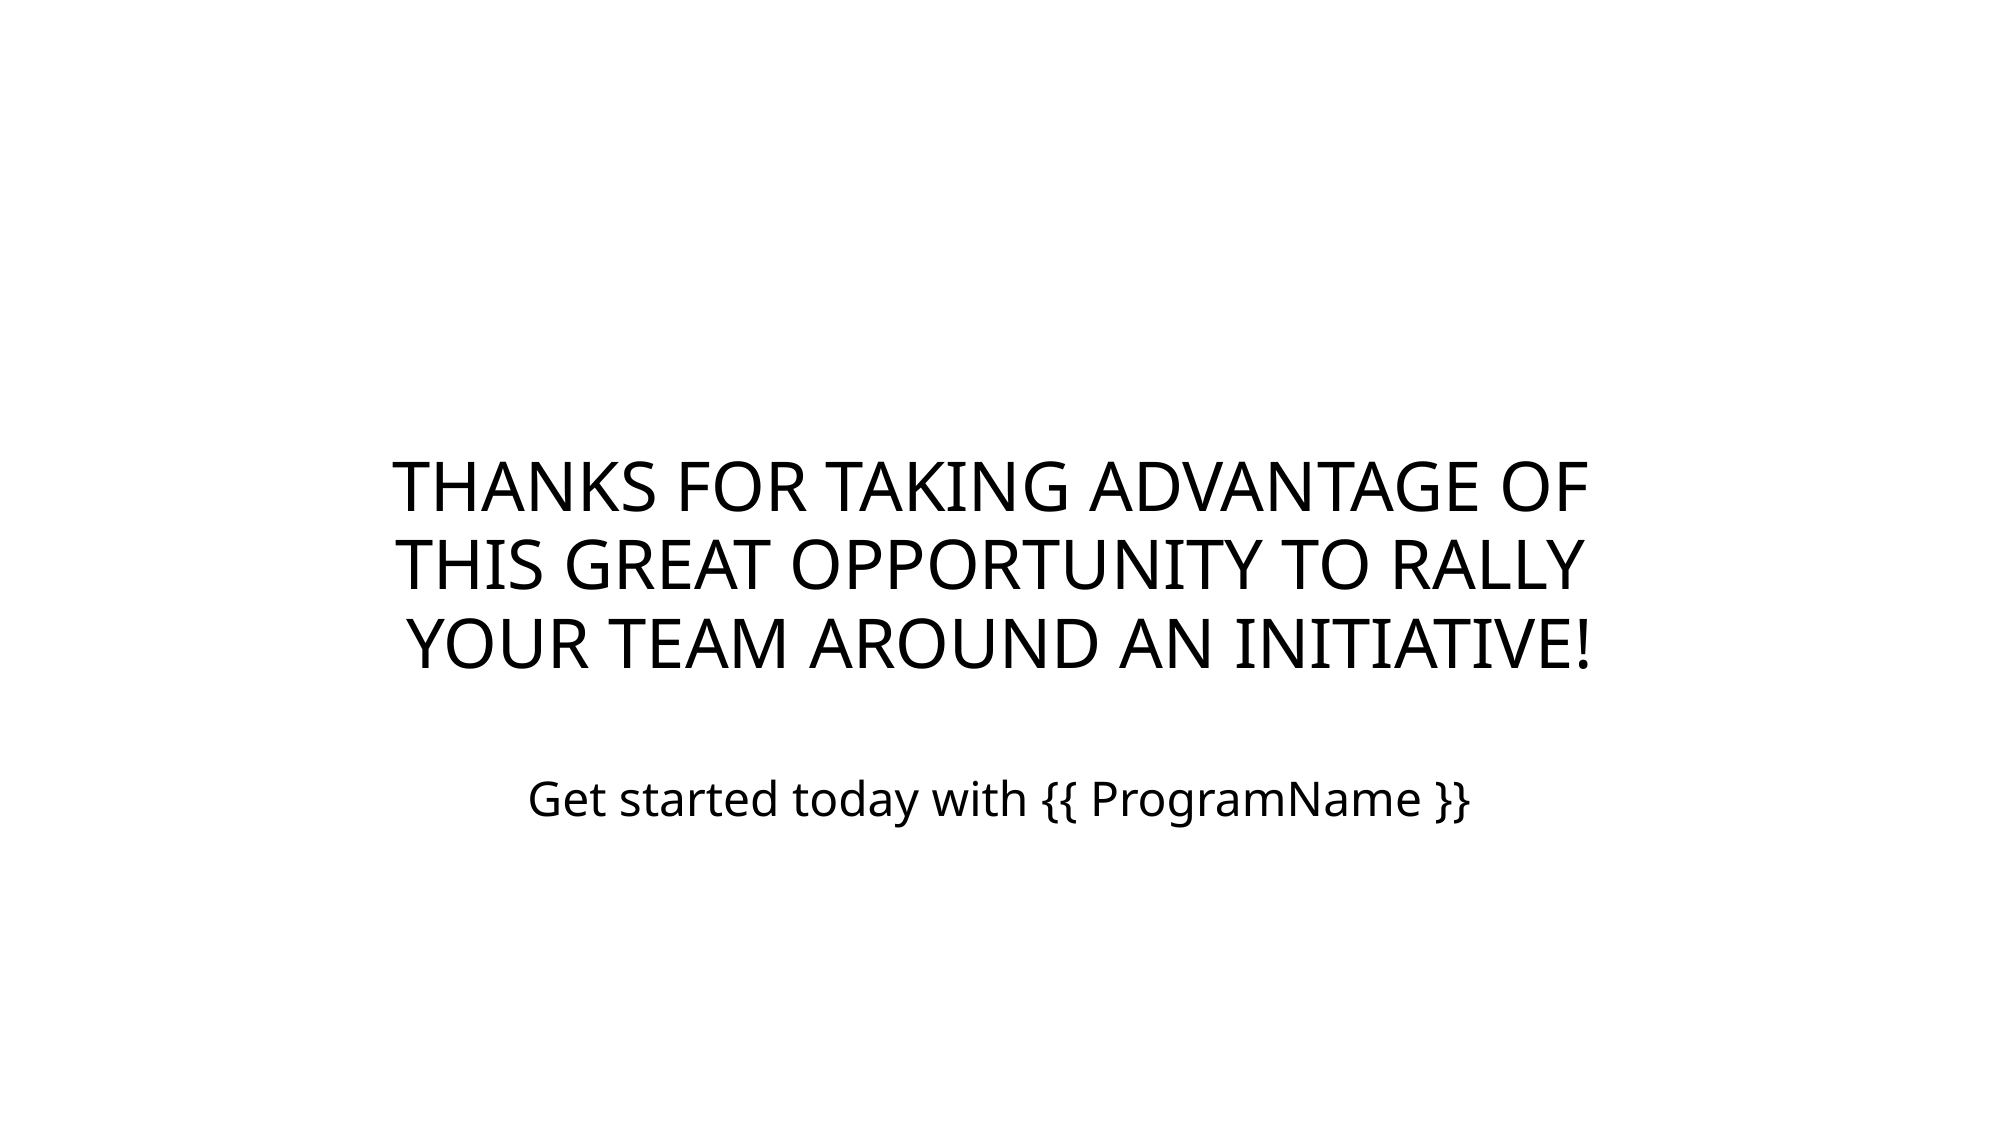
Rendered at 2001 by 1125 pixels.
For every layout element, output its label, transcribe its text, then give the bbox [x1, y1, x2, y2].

title THANKS FOR TAKING ADVANTAGE OF THIS GREAT OPPORTUNITY TO RALLY YOUR TEAM AROUND AN INITIATIVE! [194, 373, 1806, 759]
text_box Get started today with {{ ProgramName }} [375, 735, 1625, 866]
